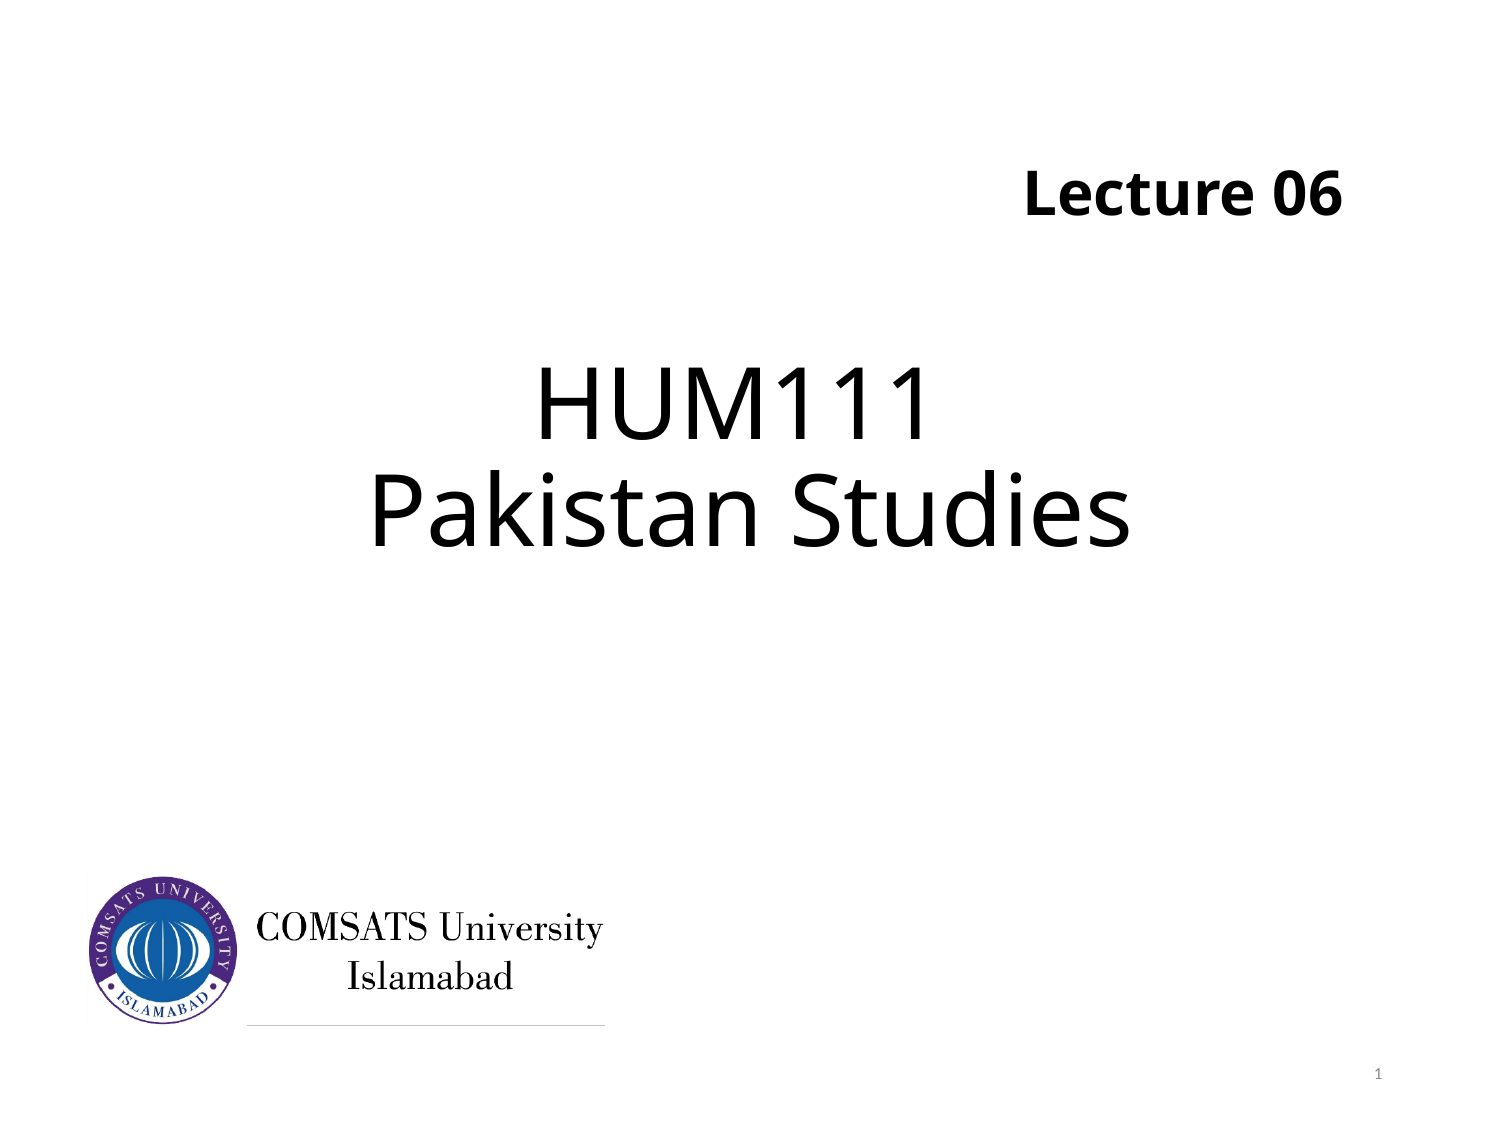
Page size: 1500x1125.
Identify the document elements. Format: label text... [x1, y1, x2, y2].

slide_number 1 [1060, 1042, 1398, 1103]
title HUM111 Pakistan Studies [187, 184, 1313, 577]
picture [87, 874, 605, 1026]
text_box Lecture 06 [999, 137, 1367, 238]
